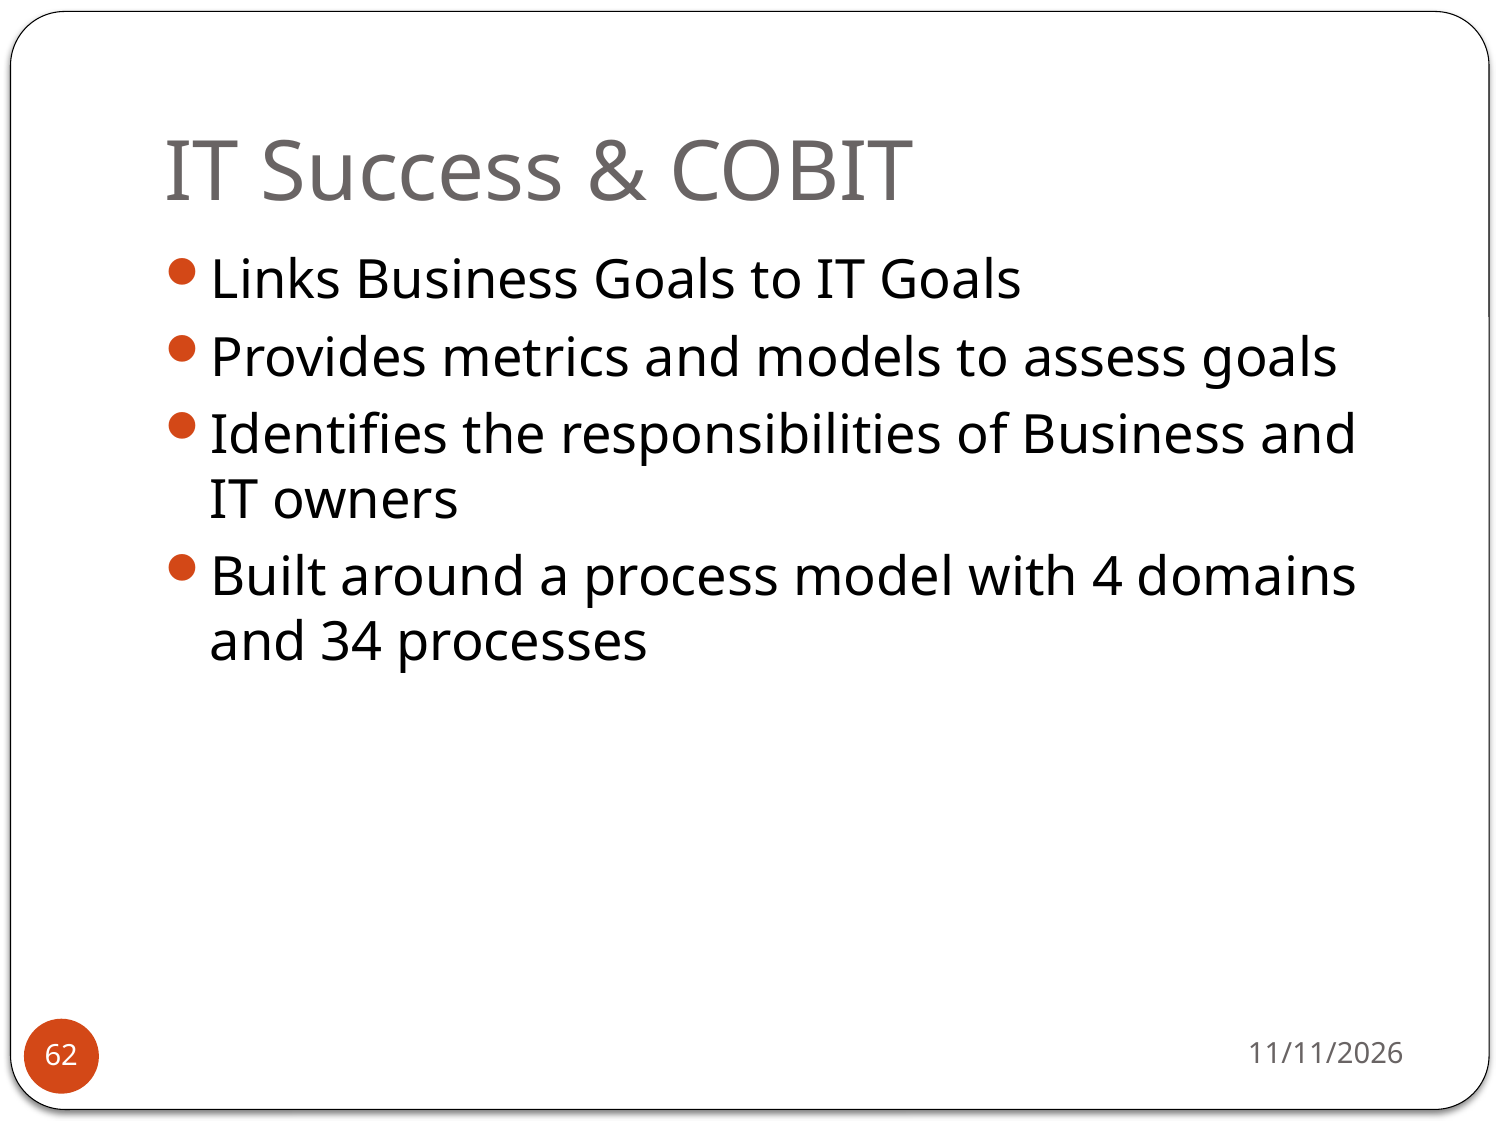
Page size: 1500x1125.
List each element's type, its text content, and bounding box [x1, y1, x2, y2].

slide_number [1012, 1015, 1419, 1094]
title IT Success & COBIT [150, 45, 1425, 233]
list Links Business Goals to IT Goals Provides metrics and models to assess goals Identifies the responsibilities of Business and IT owners Built around a process model with 4 domains and 34 processes [150, 237, 1425, 988]
slide_number 62 [23, 1018, 99, 1094]
